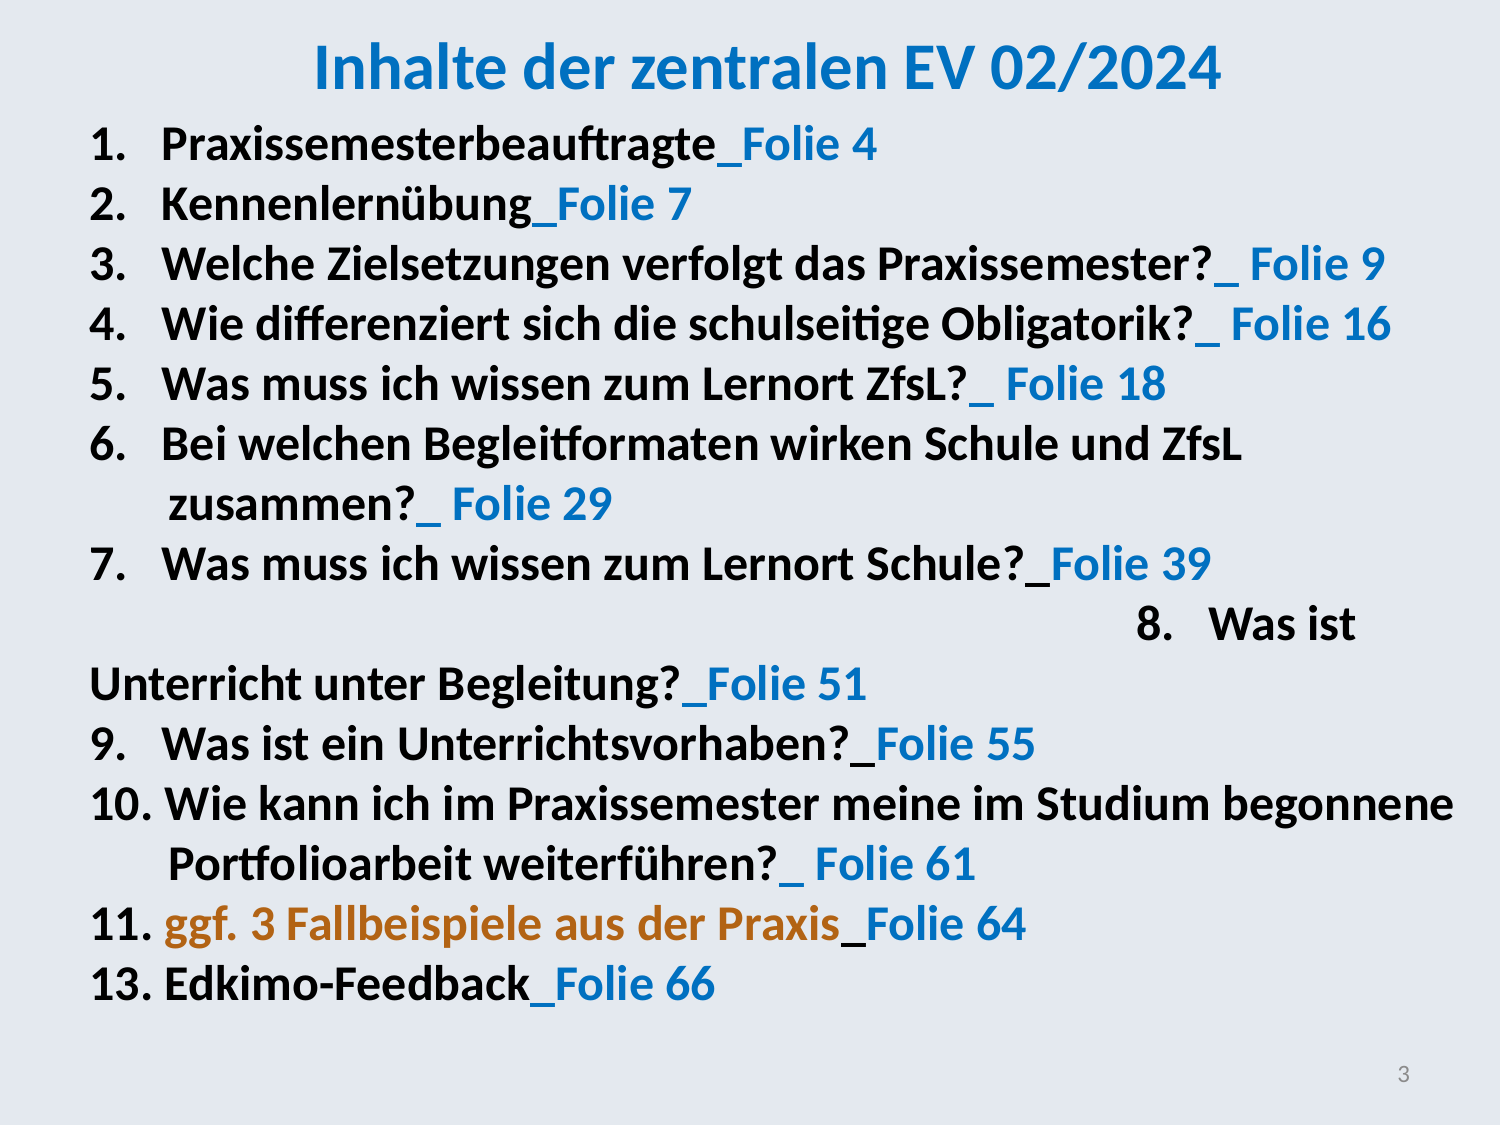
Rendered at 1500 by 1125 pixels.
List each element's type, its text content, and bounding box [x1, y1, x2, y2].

text_box 1. Praxissemesterbeauftragte_Folie 4 2. Kennenlernübung_Folie 7 3. Welche Zielsetzungen verfolgt das Praxissemester?_ Folie 9 4. Wie differenziert sich die schulseitige Obligatorik?_ Folie 16 5. Was muss ich wissen zum Lernort ZfsL?_ Folie 18 6. Bei welchen Begleitformaten wirken Schule und ZfsL zusammen?_ Folie 29 7. Was muss ich wissen zum Lernort Schule?_Folie 39 8. Was ist Unterricht unter Begleitung?_Folie 51 9. Was ist ein Unterrichtsvorhaben?_Folie 55 10. Wie kann ich im Praxissemester meine im Studium begonnene Portfolioarbeit weiterführen?_ Folie 61 11. ggf. 3 Fallbeispiele aus der Praxis_Folie 64 13. Edkimo-Feedback_Folie 66 [75, 102, 1483, 1088]
title Inhalte der zentralen EV 02/2024 [3, 22, 1500, 104]
slide_number 3 [1074, 1042, 1425, 1103]
